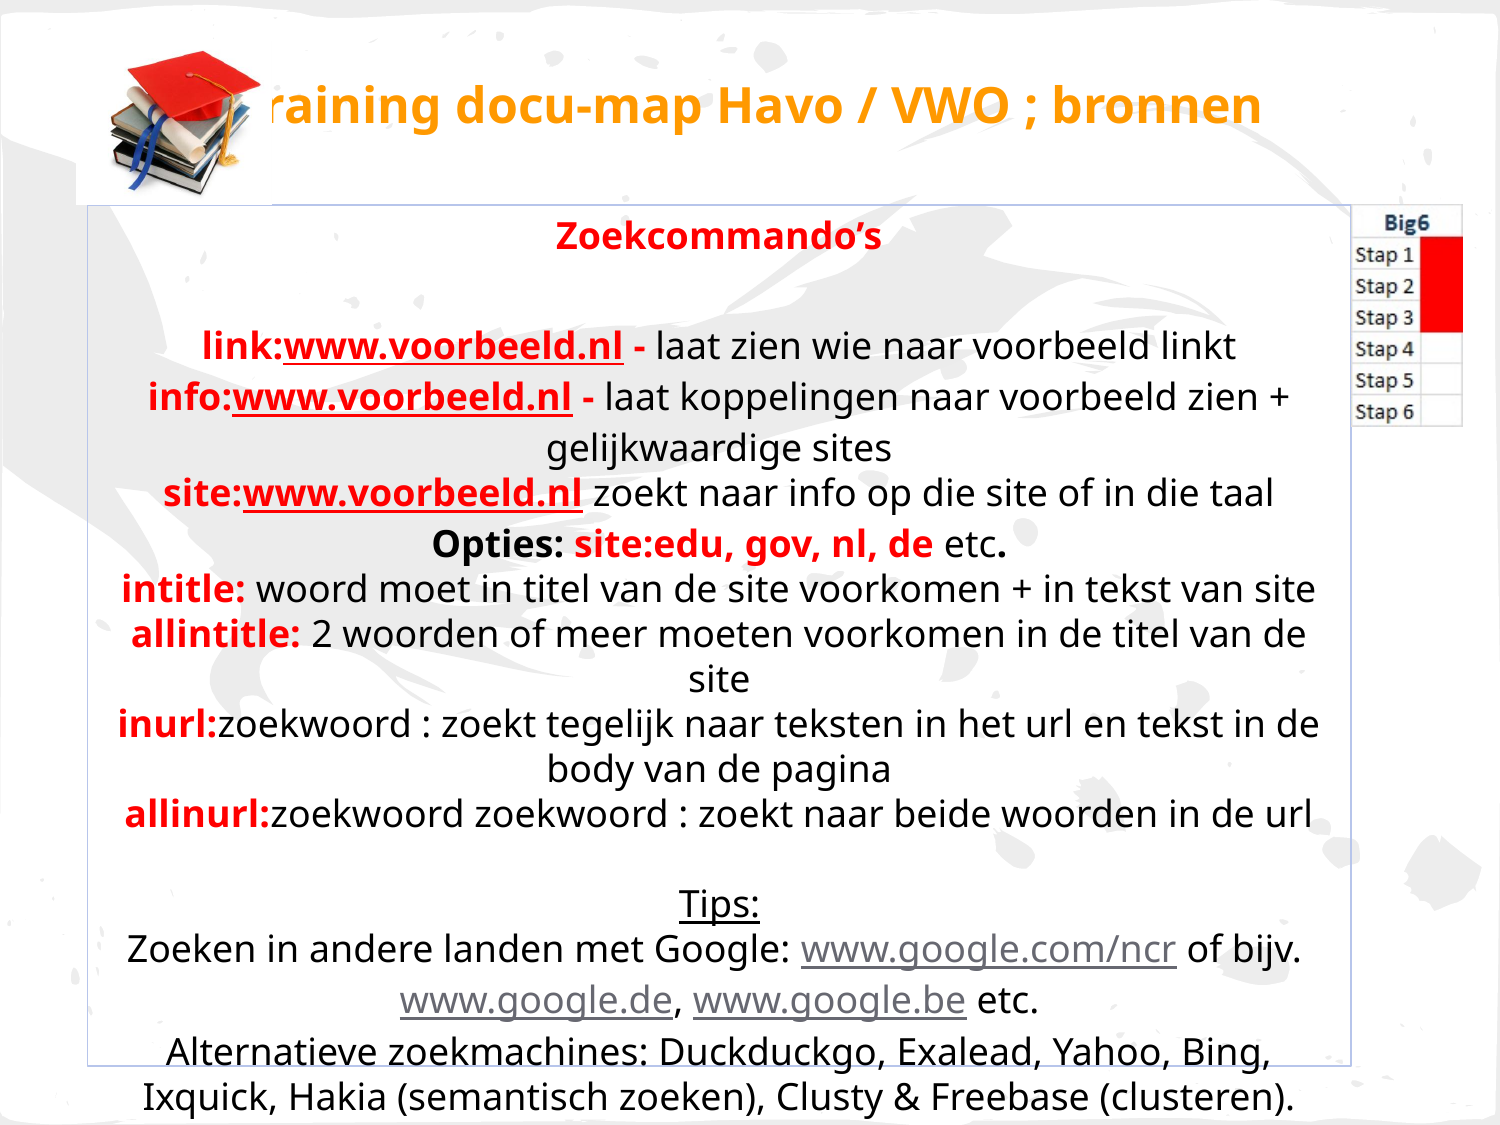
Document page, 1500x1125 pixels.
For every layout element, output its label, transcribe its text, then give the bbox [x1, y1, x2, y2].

picture [1350, 204, 1463, 427]
picture [76, 41, 272, 206]
list Zoekcommando’s link:www.voorbeeld.nl - laat zien wie naar voorbeeld linkt info:www.voorbeeld.nl - laat koppelingen naar voorbeeld zien + gelijkwaardige sites site:www.voorbeeld.nl zoekt naar info op die site of in die taal Opties: site:edu, gov, nl, de etc. intitle: woord moet in titel van de site voorkomen + in tekst van site allintitle: 2 woorden of meer moeten voorkomen in de titel van de site inurl:zoekwoord : zoekt tegelijk naar teksten in het url en tekst in de body van de pagina allinurl:zoekwoord zoekwoord : zoekt naar beide woorden in de url Tips: Zoeken in andere landen met Google: www.google.com/ncr of bijv. www.google.de, www.google.be etc. Alternatieve zoekmachines: Duckduckgo, Exalead, Yahoo, Bing, Ixquick, Hakia (semantisch zoeken), Clusty & Freebase (clusteren). [87, 204, 1352, 1066]
text_box Training docu-map Havo / VWO ; bronnen [276, 66, 1424, 142]
